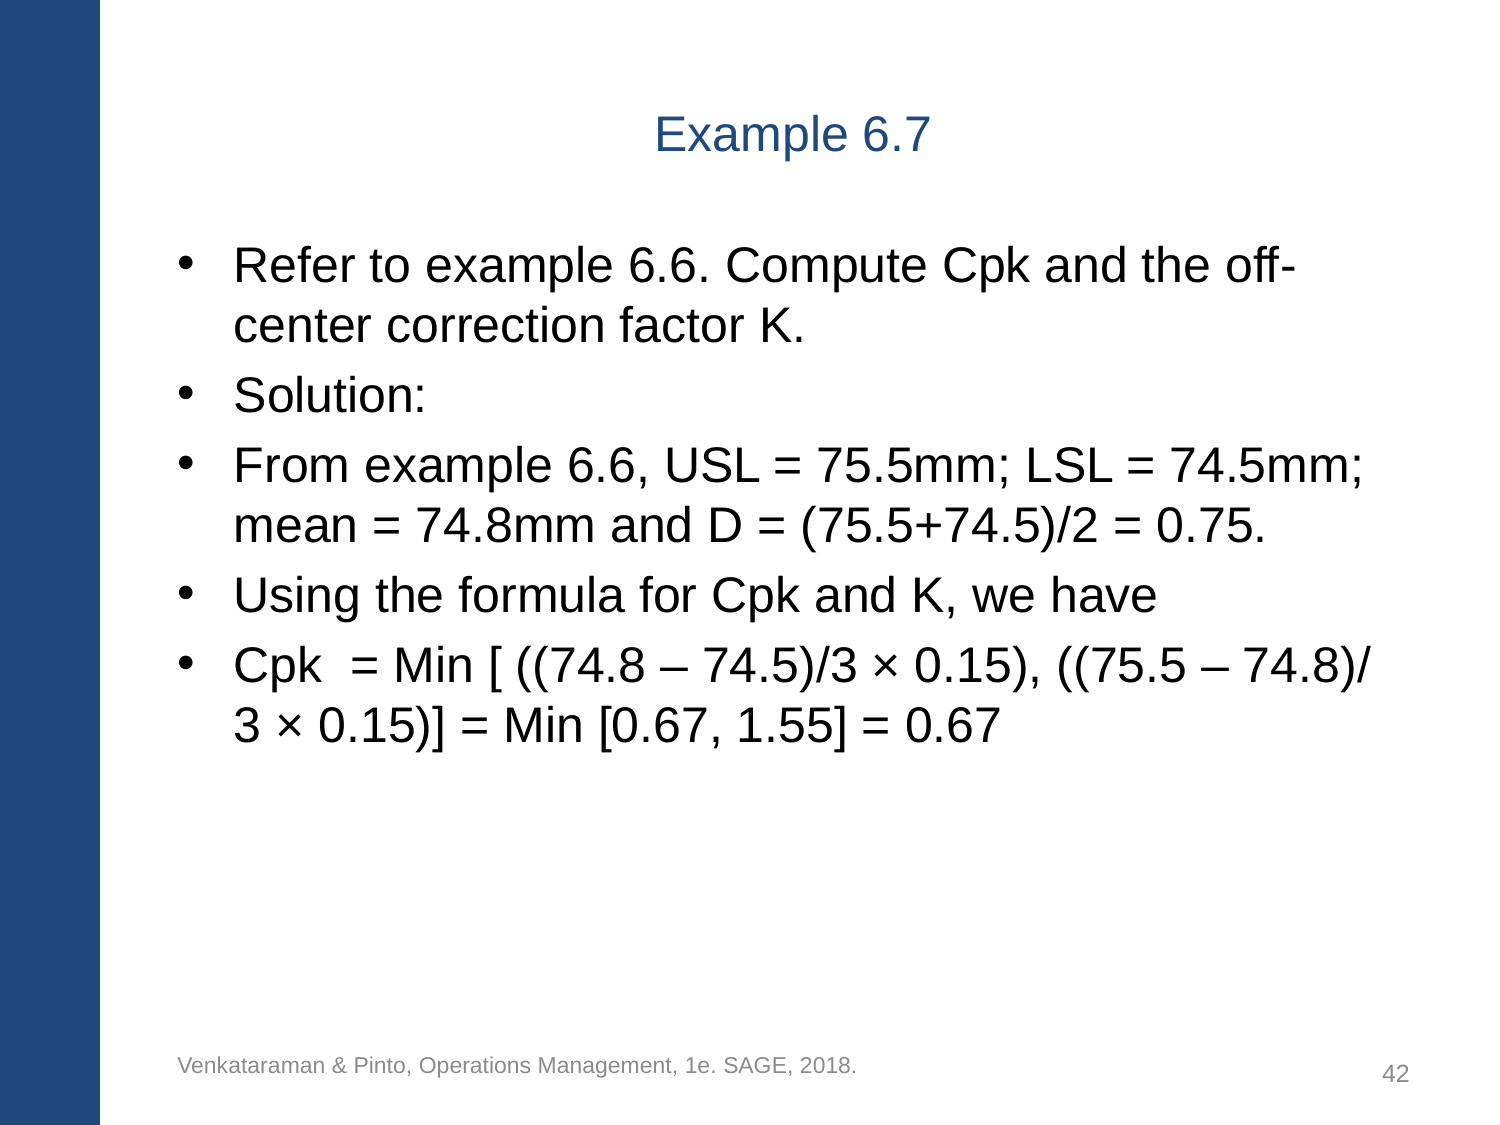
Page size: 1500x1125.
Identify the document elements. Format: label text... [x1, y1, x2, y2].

footer Venkataraman & Pinto, Operations Management, 1e. SAGE, 2018. [162, 1042, 1313, 1103]
list Refer to example 6.6. Compute Cpk and the off-center correction factor K. Solution: From example 6.6, USL = 75.5mm; LSL = 74.5mm; mean = 74.8mm and D = (75.5+74.5)/2 = 0.75. Using the formula for Cpk and K, we have Cpk = Min [ ((74.8 – 74.5)/3 × 0.15), ((75.5 – 74.8)/ 3 × 0.15)] = Min [0.67, 1.55] = 0.67 [162, 224, 1425, 1013]
slide_number 42 [1350, 1042, 1425, 1103]
title Example 6.7 [162, 37, 1425, 224]
